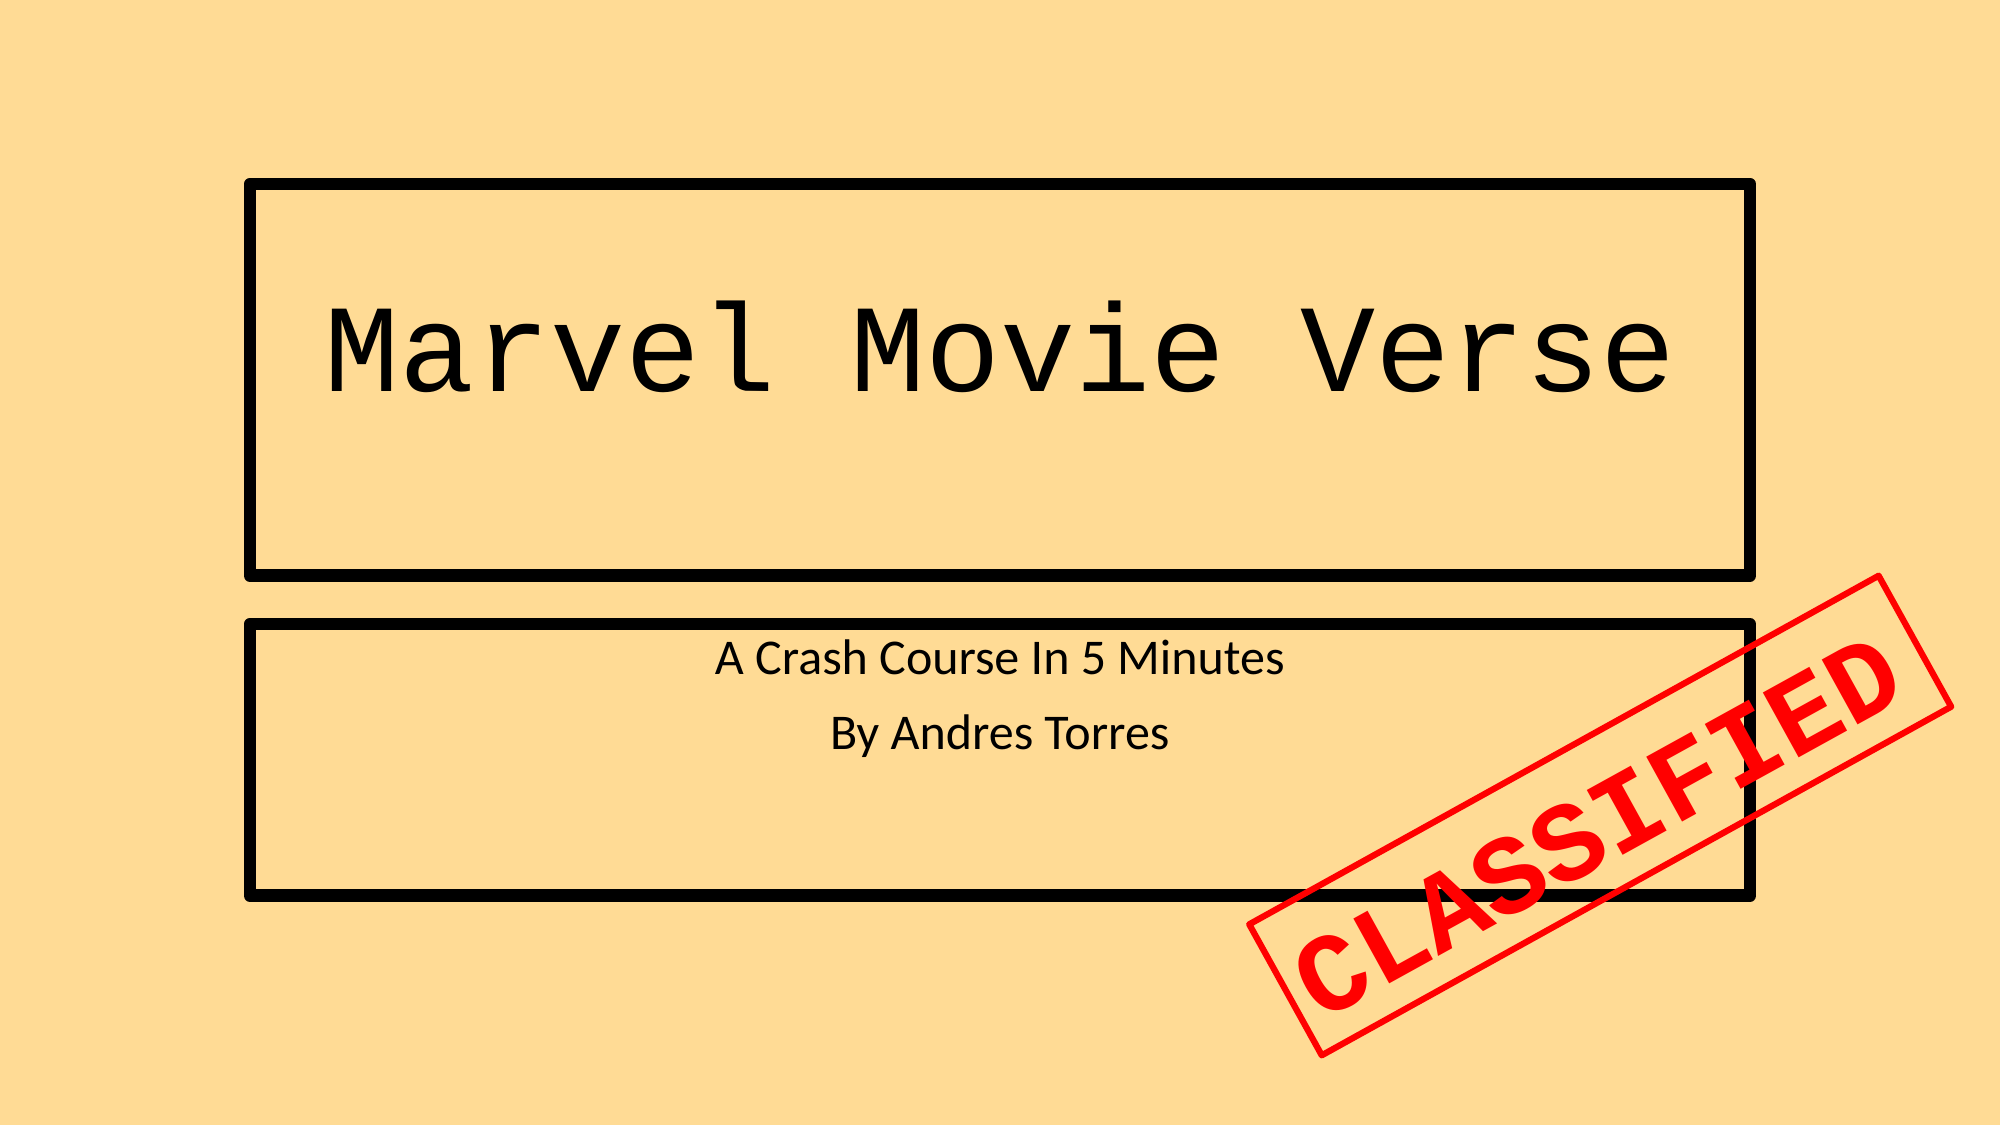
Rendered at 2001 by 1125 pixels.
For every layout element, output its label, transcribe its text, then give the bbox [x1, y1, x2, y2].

text_box CLASSIFIED [1249, 575, 1952, 1056]
title Marvel Movie Verse [249, 184, 1750, 576]
subtitle A Crash Course In 5 Minutes By Andres Torres [249, 624, 1750, 896]
